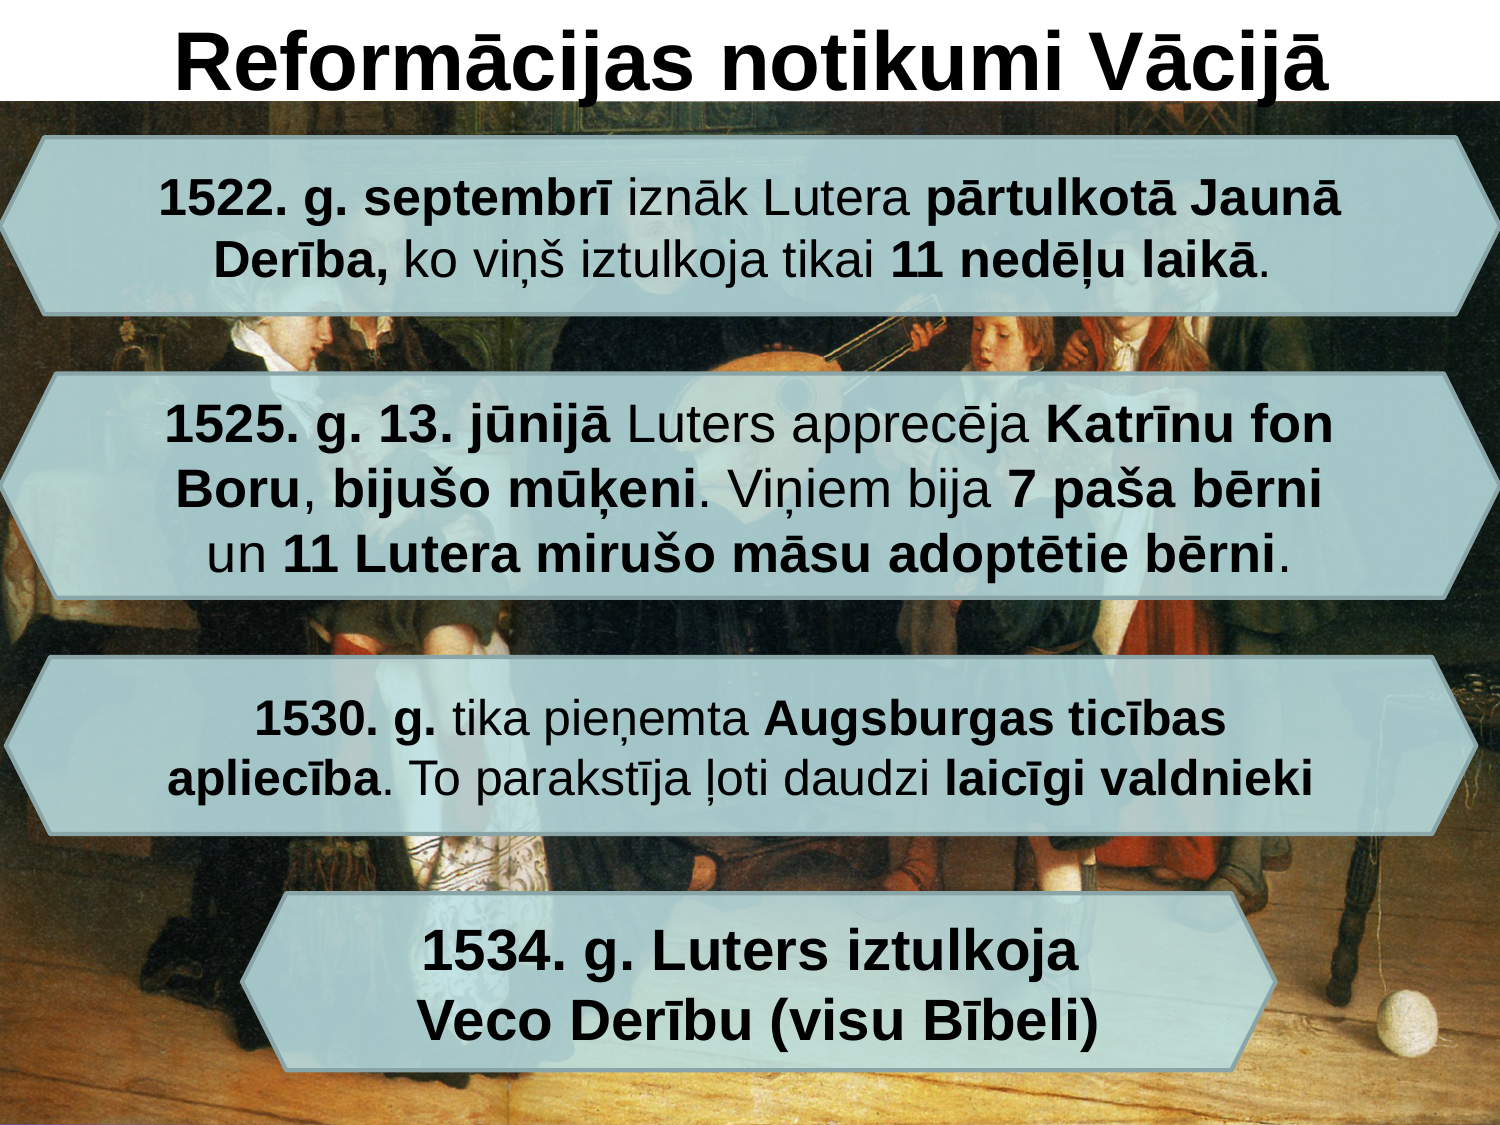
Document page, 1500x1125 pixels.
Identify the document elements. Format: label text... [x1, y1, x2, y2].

picture [0, 101, 1500, 1125]
title Reformācijas notikumi Vācijā [76, 0, 1428, 100]
